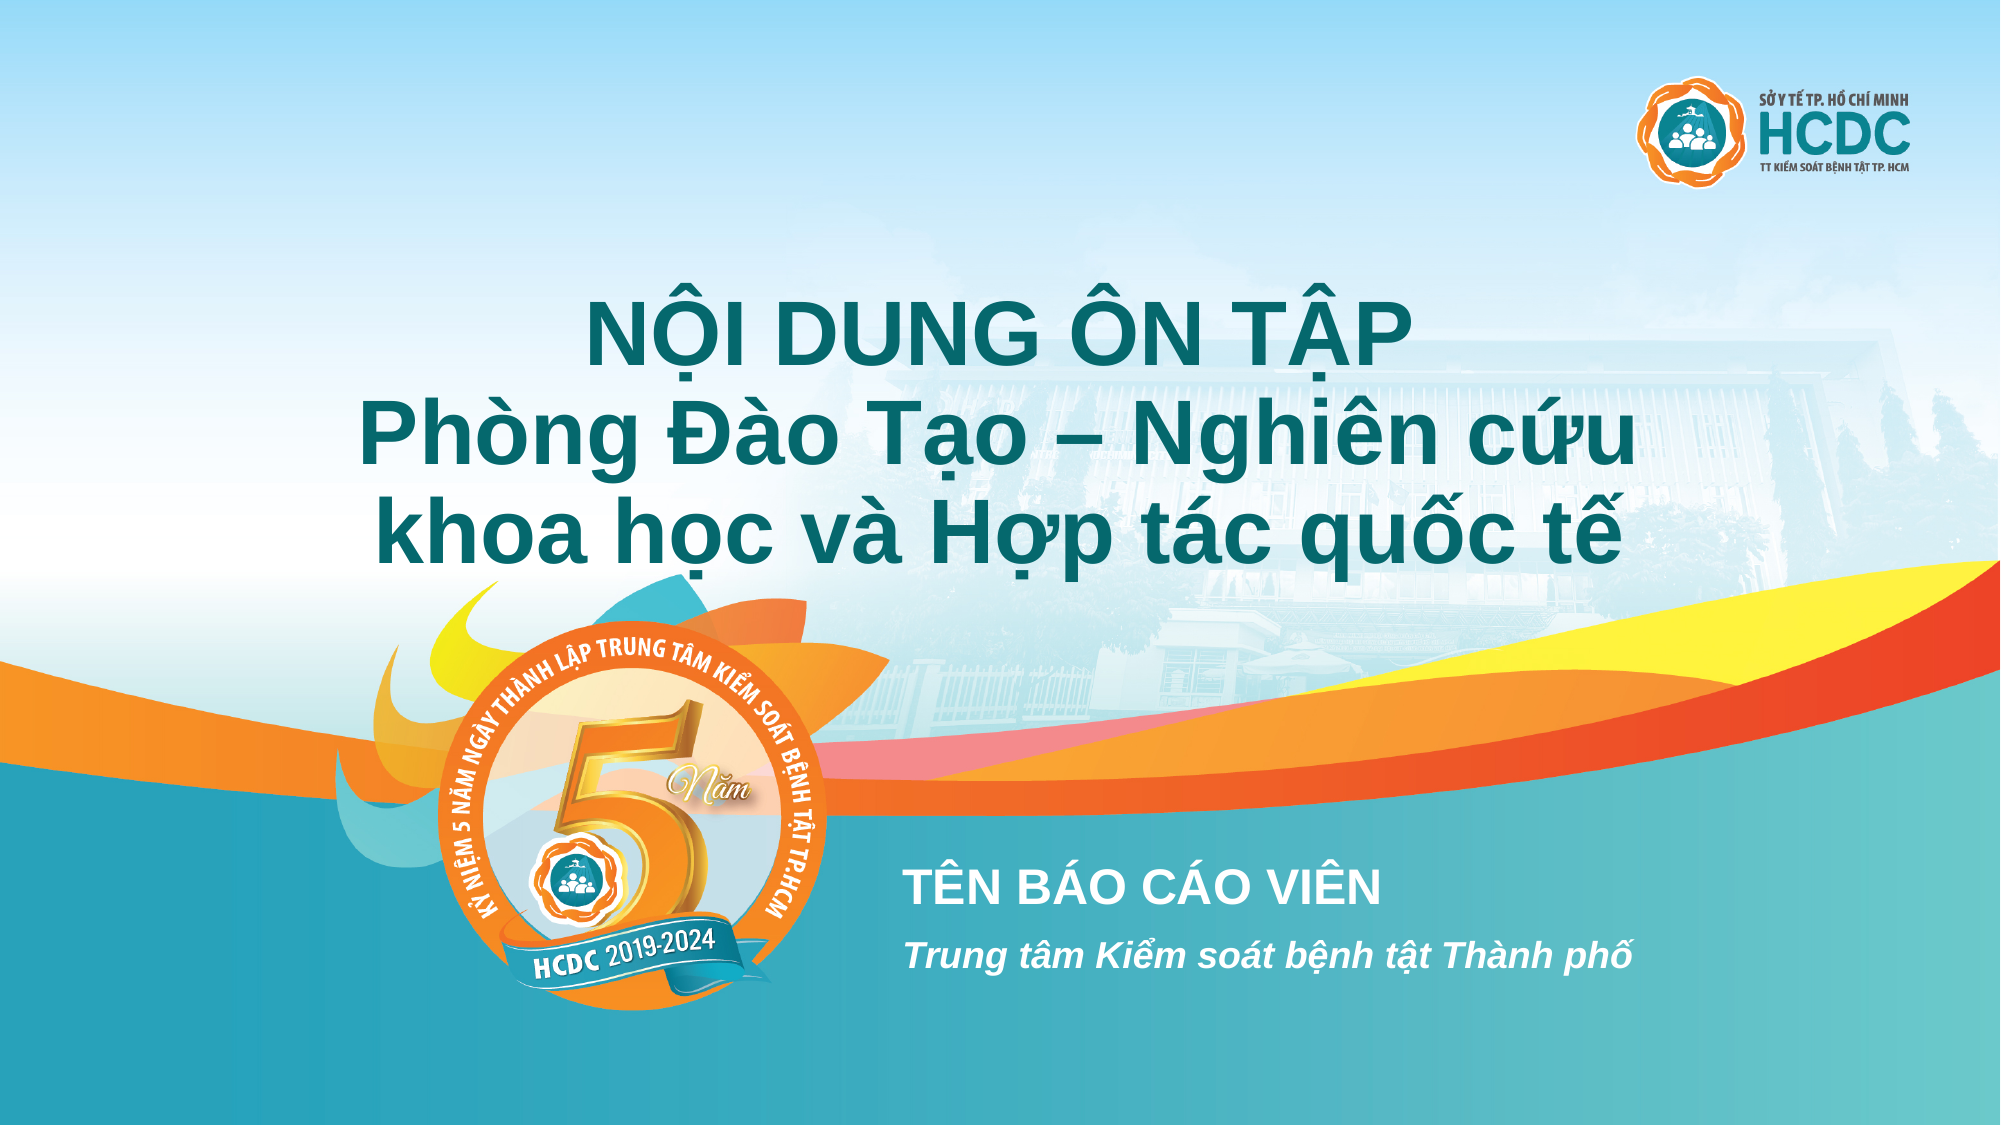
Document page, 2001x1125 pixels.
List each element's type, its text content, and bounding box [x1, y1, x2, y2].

title NỘI DUNG ÔN TẬP Phòng Đào Tạo – Nghiên cứu khoa học và Hợp tác quốc tế [249, 220, 1750, 592]
picture [0, 0, 2001, 1125]
subtitle TÊN BÁO CÁO VIÊN Trung tâm Kiểm soát bệnh tật Thành phố [887, 853, 2000, 1125]
